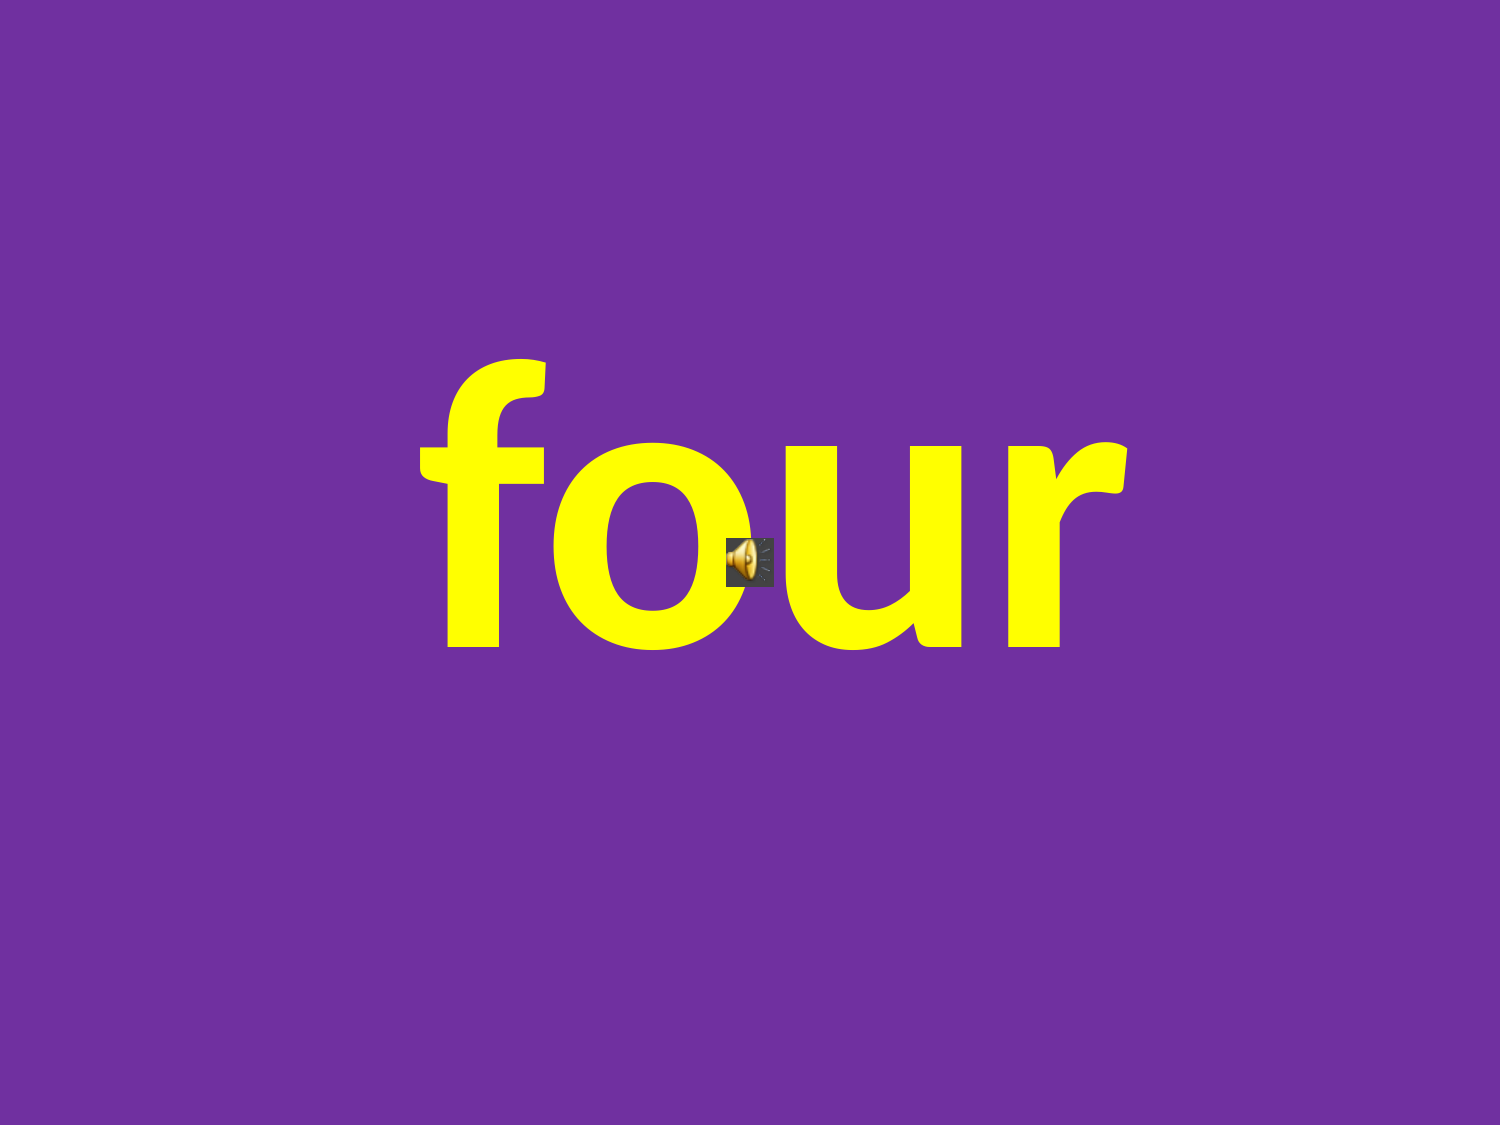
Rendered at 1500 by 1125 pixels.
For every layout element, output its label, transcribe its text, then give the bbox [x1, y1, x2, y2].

picture [724, 537, 776, 588]
text_box four [99, 224, 1450, 738]
